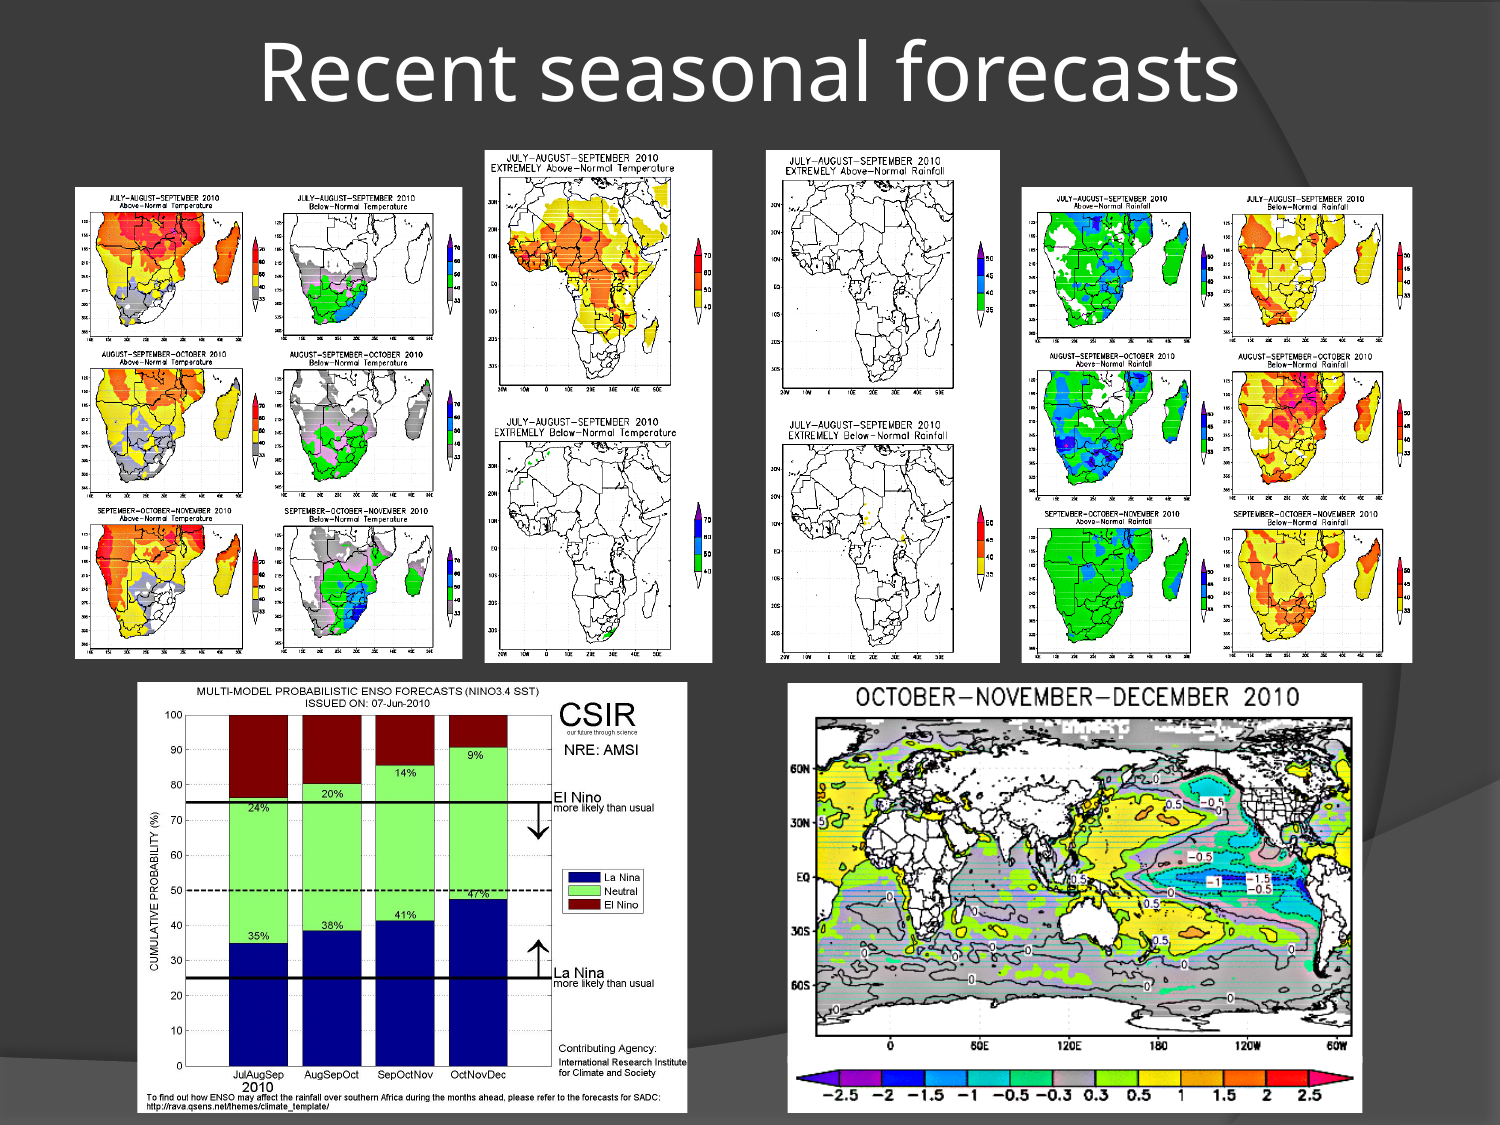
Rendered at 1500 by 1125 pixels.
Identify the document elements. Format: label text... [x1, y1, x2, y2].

title Recent seasonal forecasts [0, 12, 1500, 125]
picture [137, 682, 688, 1113]
picture [765, 149, 1001, 663]
picture [484, 149, 713, 663]
picture [787, 1073, 1363, 1113]
picture [74, 187, 463, 659]
picture [787, 682, 1363, 1063]
picture [1021, 187, 1413, 663]
